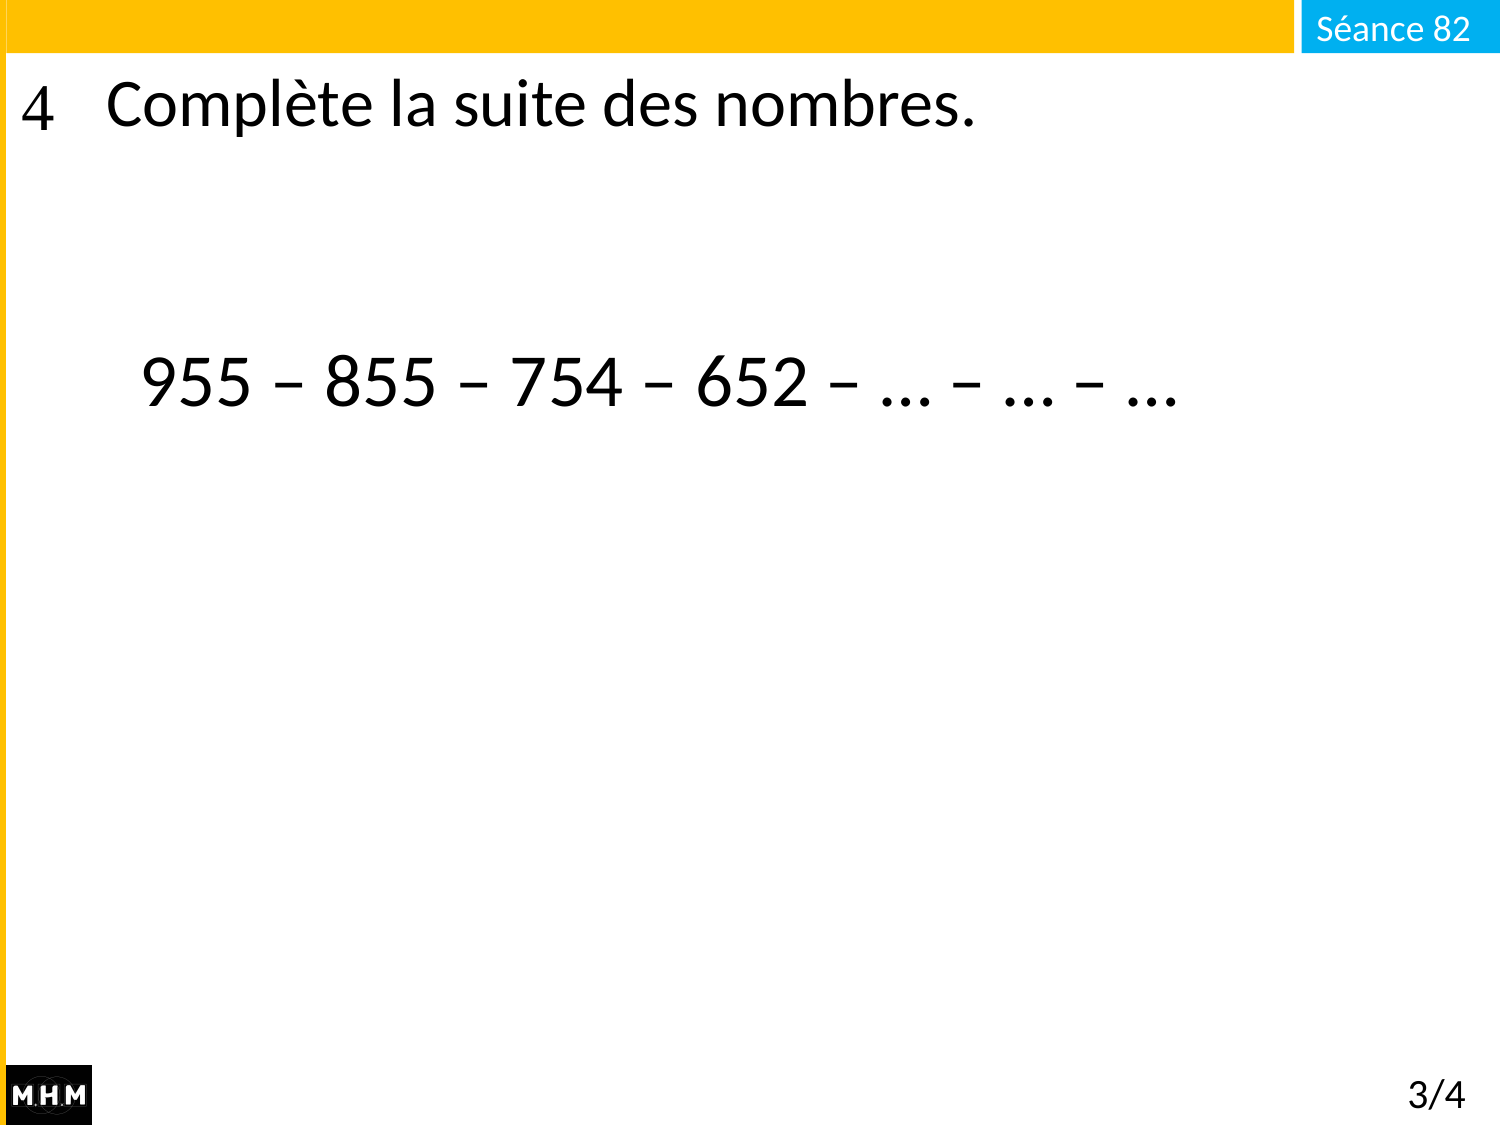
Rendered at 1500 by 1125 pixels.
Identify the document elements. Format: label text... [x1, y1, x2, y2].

title Complète la suite des nombres. [91, 60, 1385, 150]
picture [6, 1065, 92, 1125]
text_box 955 – 855 – 754 – 652 – … – … – … [125, 323, 1342, 429]
list 3/4 [1373, 1064, 1500, 1125]
